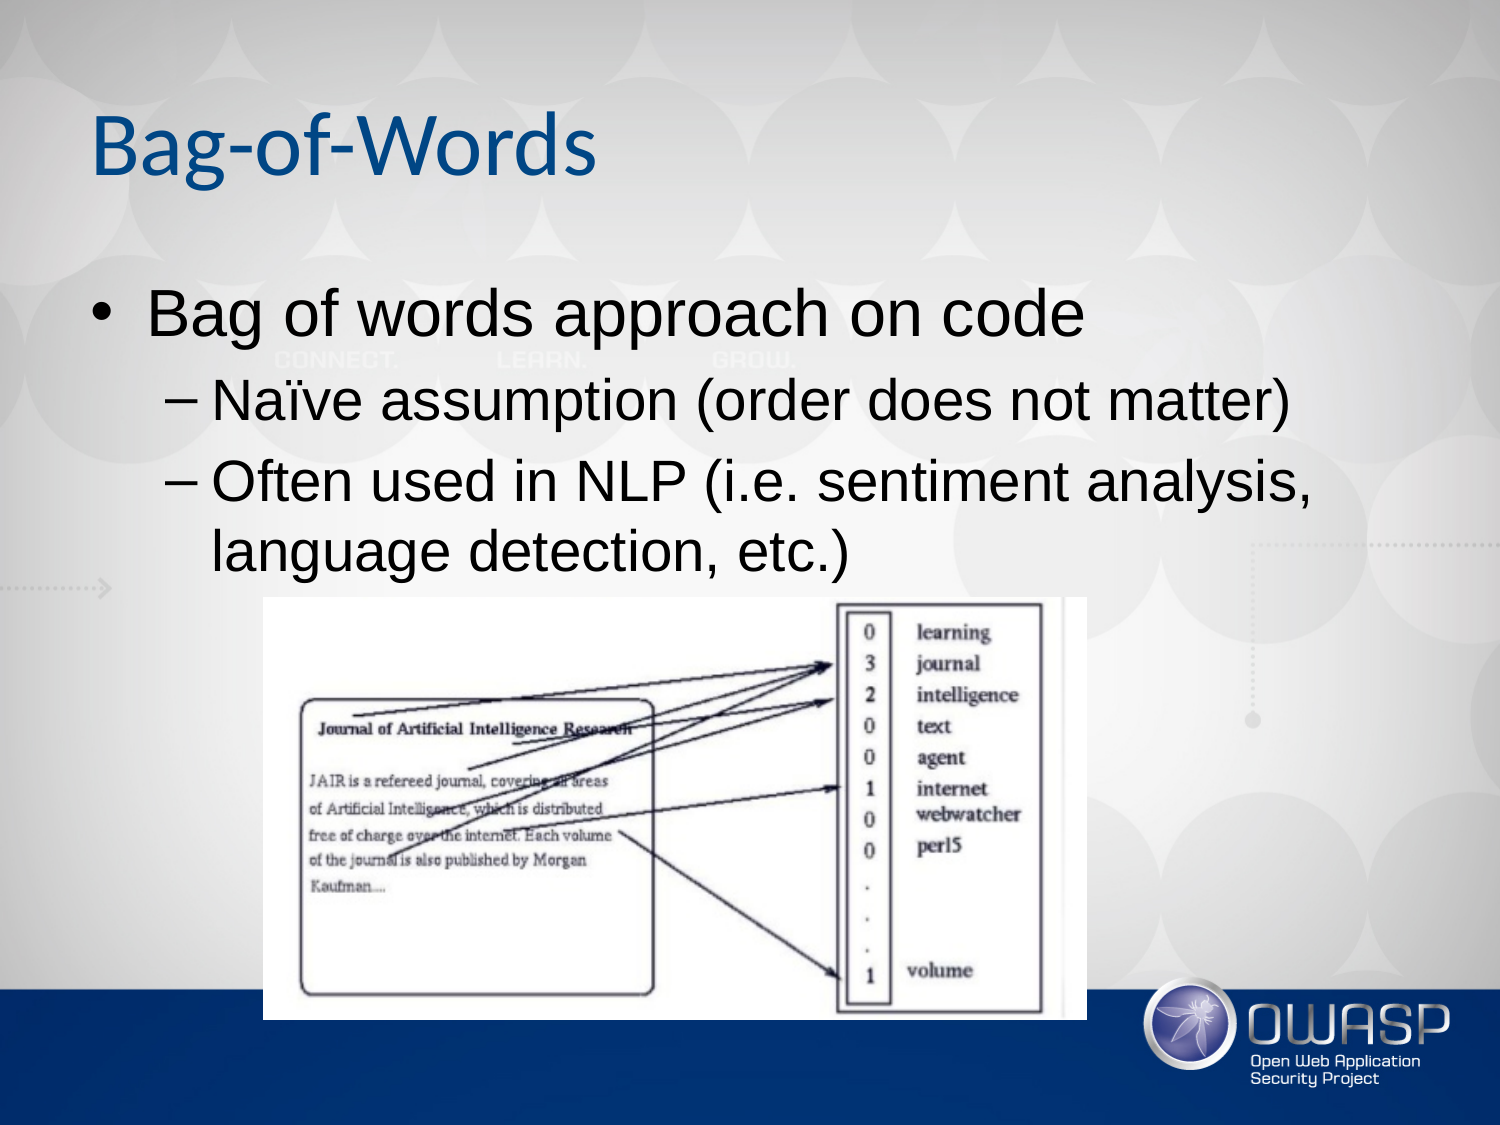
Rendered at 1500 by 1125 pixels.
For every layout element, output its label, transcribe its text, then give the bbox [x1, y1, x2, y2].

picture [0, 0, 1500, 1125]
title Bag-of-Words [75, 45, 1425, 233]
list Bag of words approach on code Naïve assumption (order does not matter) Often used in NLP (i.e. sentiment analysis, language detection, etc.) [75, 262, 1425, 940]
